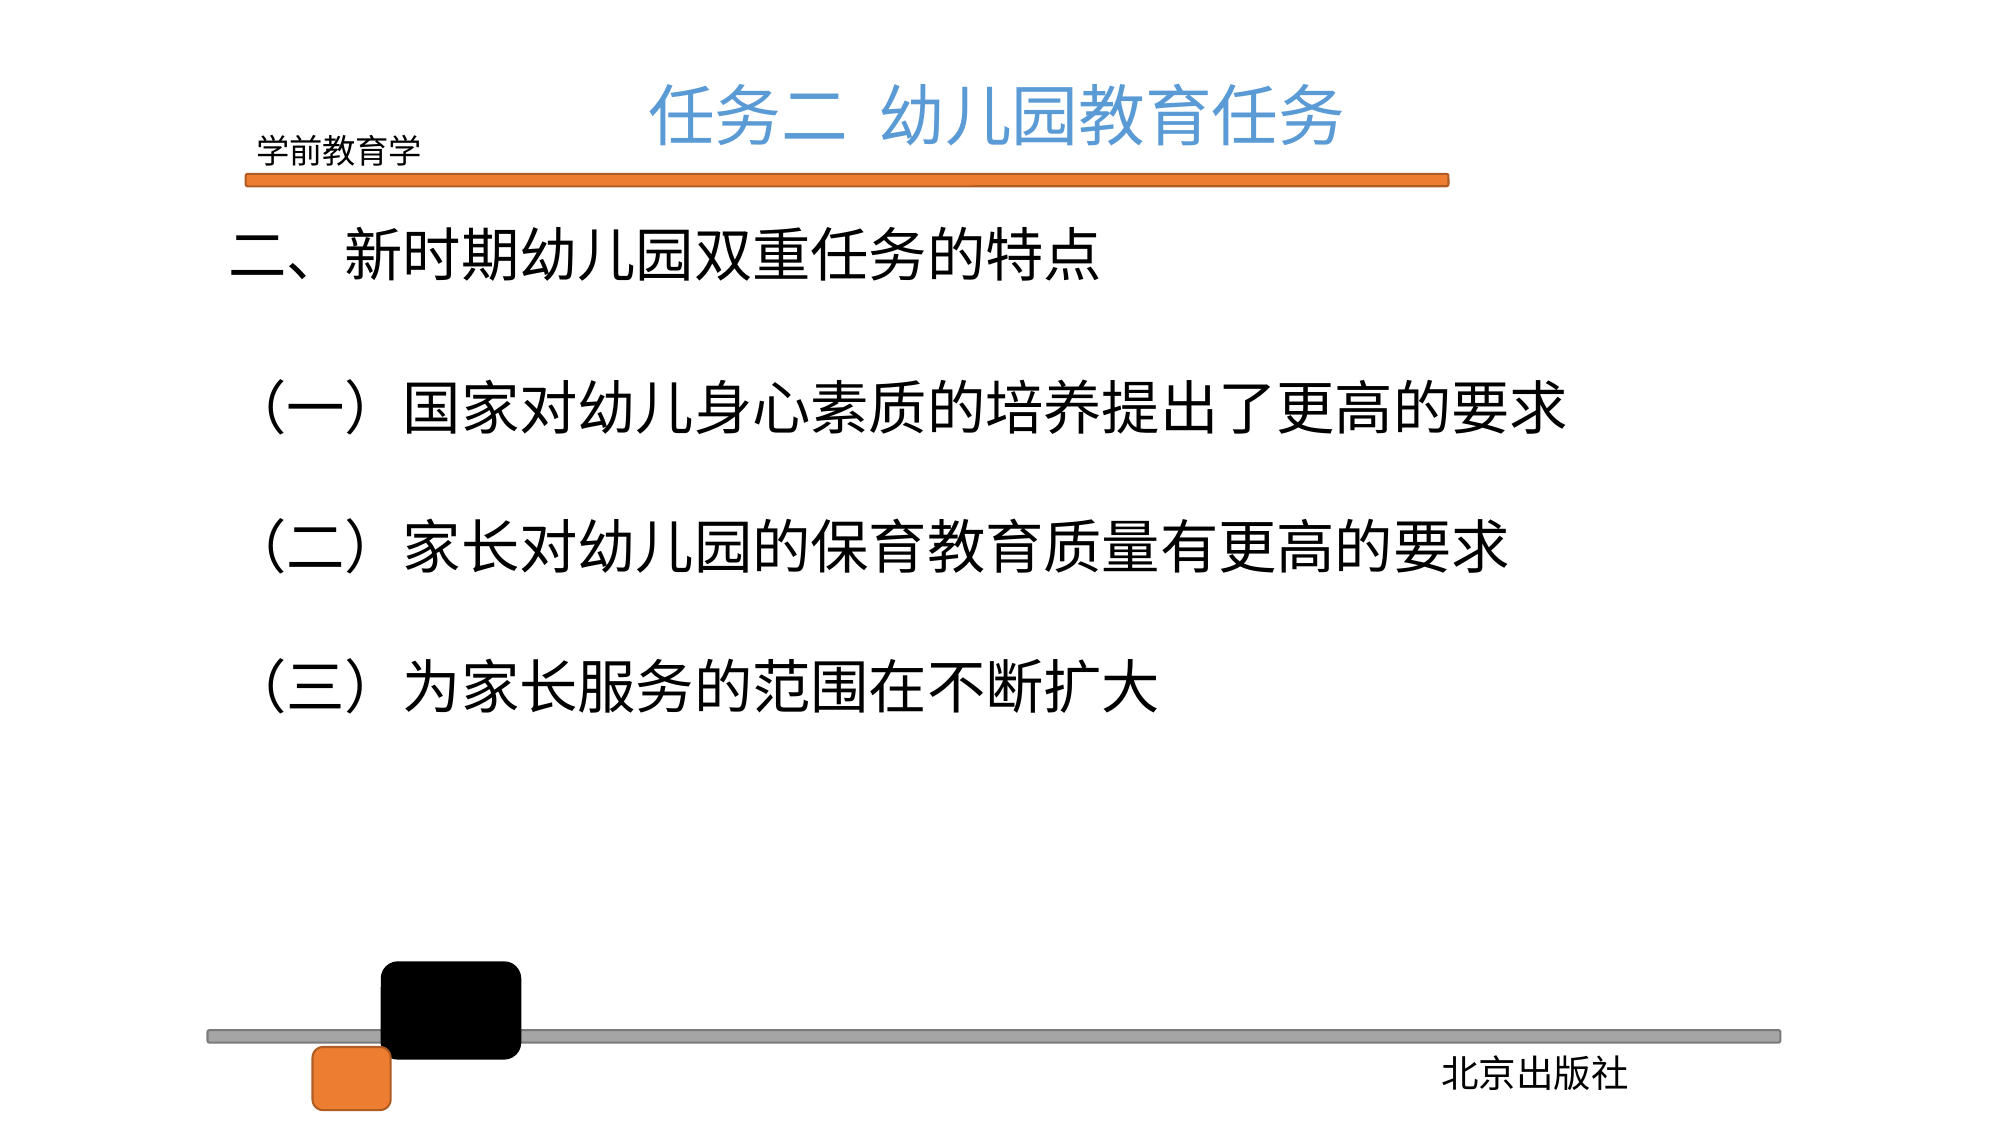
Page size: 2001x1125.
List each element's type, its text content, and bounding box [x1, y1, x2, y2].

text_box 任务二 幼儿园教育任务 [633, 66, 1361, 162]
text_box 二、新时期幼儿园双重任务的特点 （一）国家对幼儿身心素质的培养提出了更高的要求 （二）家长对幼儿园的保育教育质量有更高的要求 （三）为家长服务的范围在不断扩大 [213, 210, 1788, 798]
